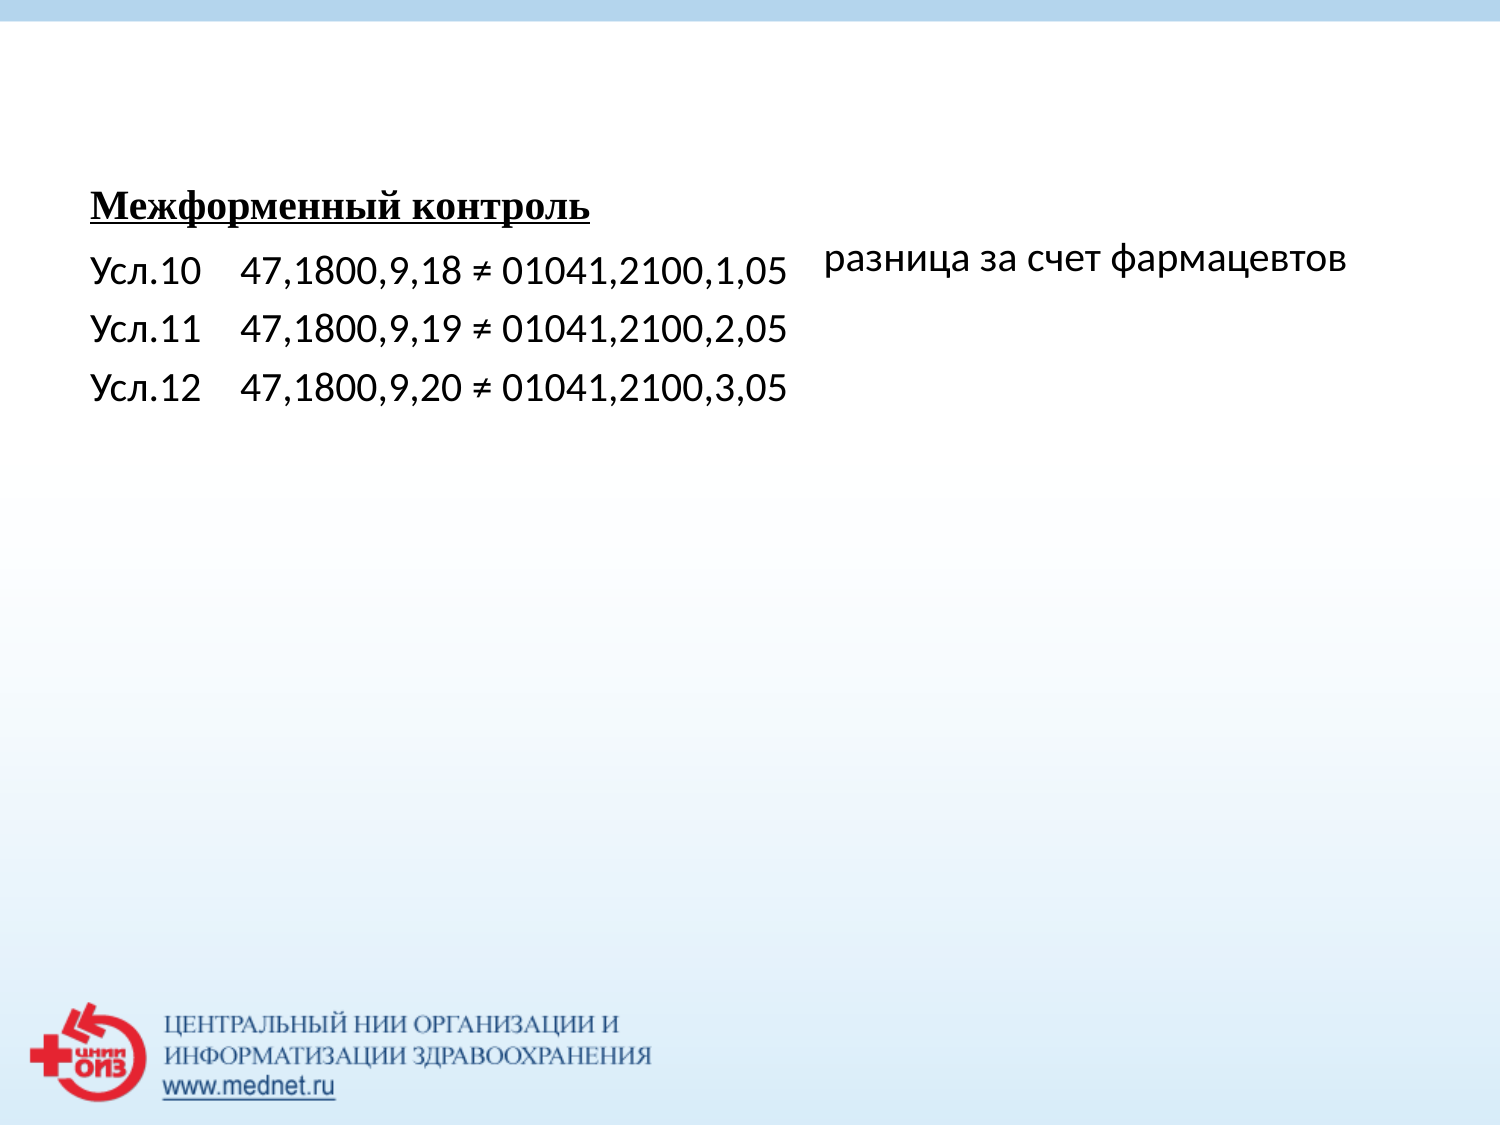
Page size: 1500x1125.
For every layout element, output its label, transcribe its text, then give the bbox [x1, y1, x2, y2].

list Усл.10 47,1800,9,18 ≠ 01041,2100,1,05 Усл.11 47,1800,9,19 ≠ 01041,2100,2,05 Усл.12 47,1800,9,20 ≠ 01041,2100,3,05 [75, 235, 809, 1005]
list разница за счет фармацевтов [808, 222, 1425, 1005]
title Межформенный контроль [75, 44, 774, 235]
picture [0, 0, 1500, 1125]
